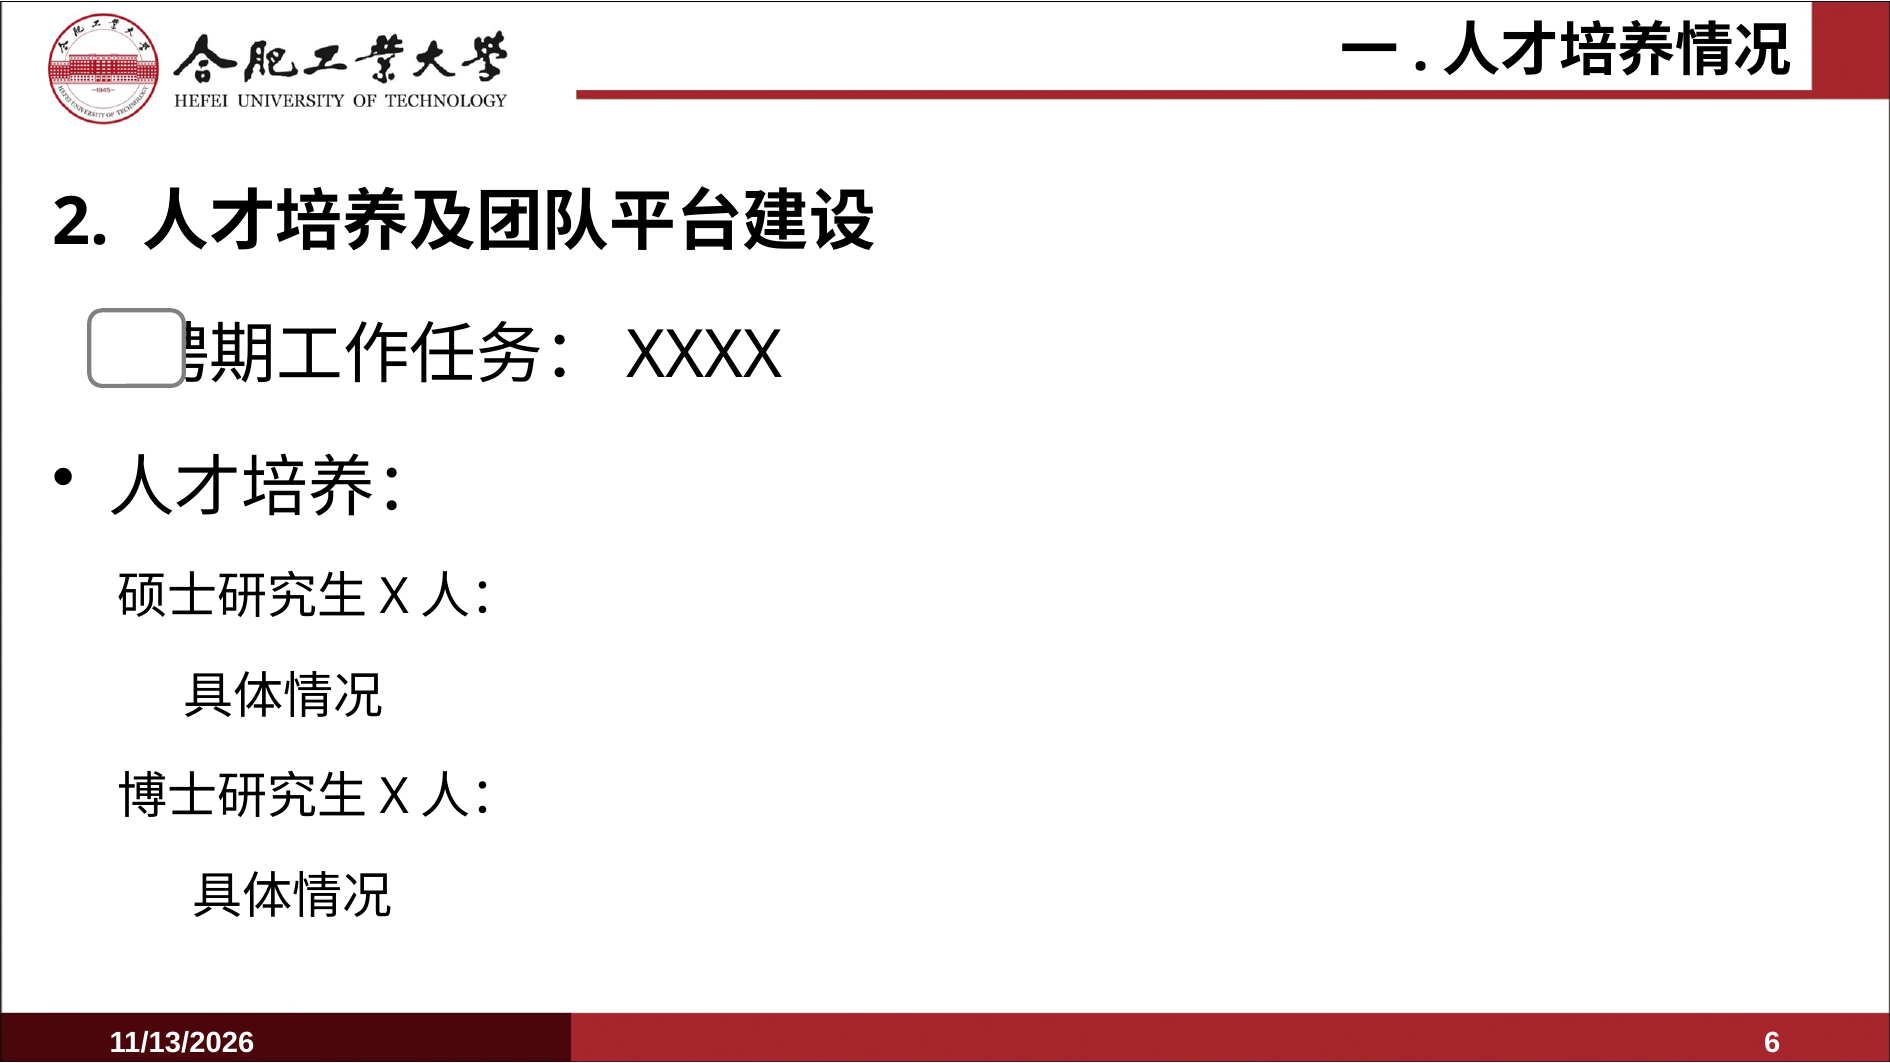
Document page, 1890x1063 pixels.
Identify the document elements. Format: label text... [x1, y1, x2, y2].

list 2. 人才培养及团队平台建设 聘期工作任务：XXXX 人才培养： 硕士研究生X人： 具体情况 博士研究生X人： 具体情况 [37, 129, 1838, 981]
title 一.人才培养情况 [587, 0, 1808, 95]
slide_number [94, 1015, 536, 1063]
text_box [87, 308, 186, 388]
picture [0, 1, 1890, 1062]
slide_number 5 [1354, 1015, 1796, 1063]
